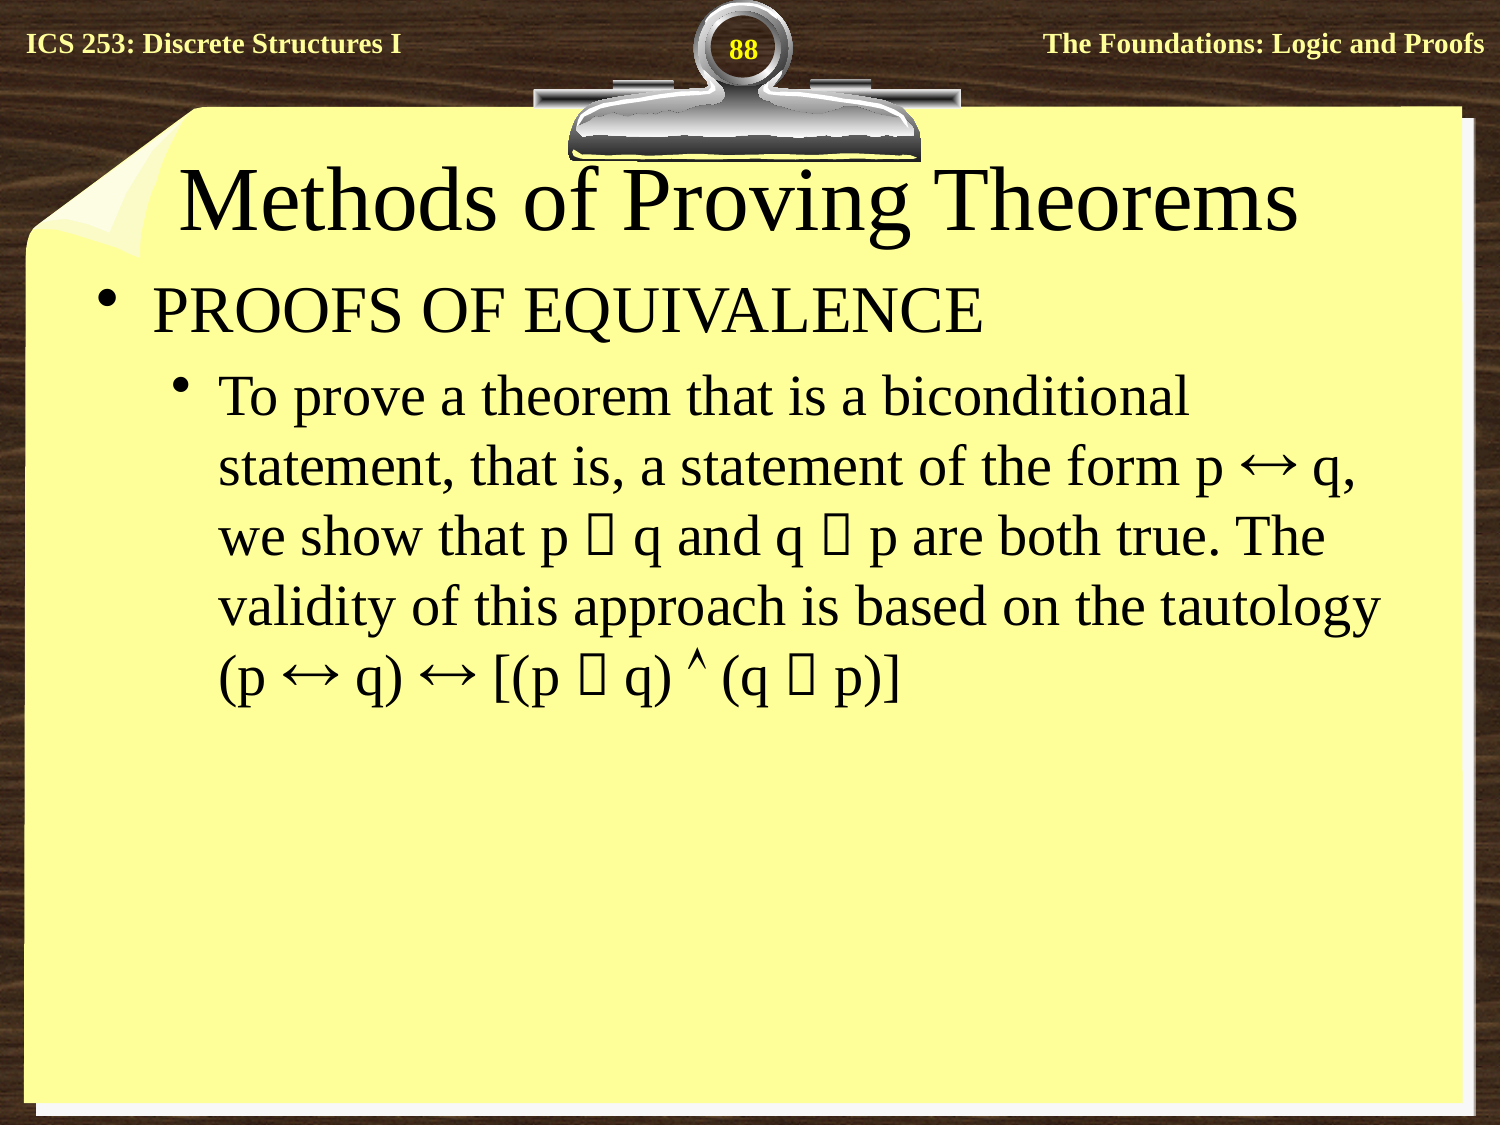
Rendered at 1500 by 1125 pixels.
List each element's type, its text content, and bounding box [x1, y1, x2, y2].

picture [0, 0, 1500, 1125]
list PROOFS OF EQUIVALENCE To prove a theorem that is a biconditional statement, that is, a statement of the form p  q, we show that p  q and q  p are both true. The validity of this approach is based on the tautology (p  q)  [(p  q)  (q  p)] [81, 257, 1405, 1079]
title Methods of Proving Theorems [77, 140, 1403, 246]
slide_number 88 [423, 5, 774, 91]
